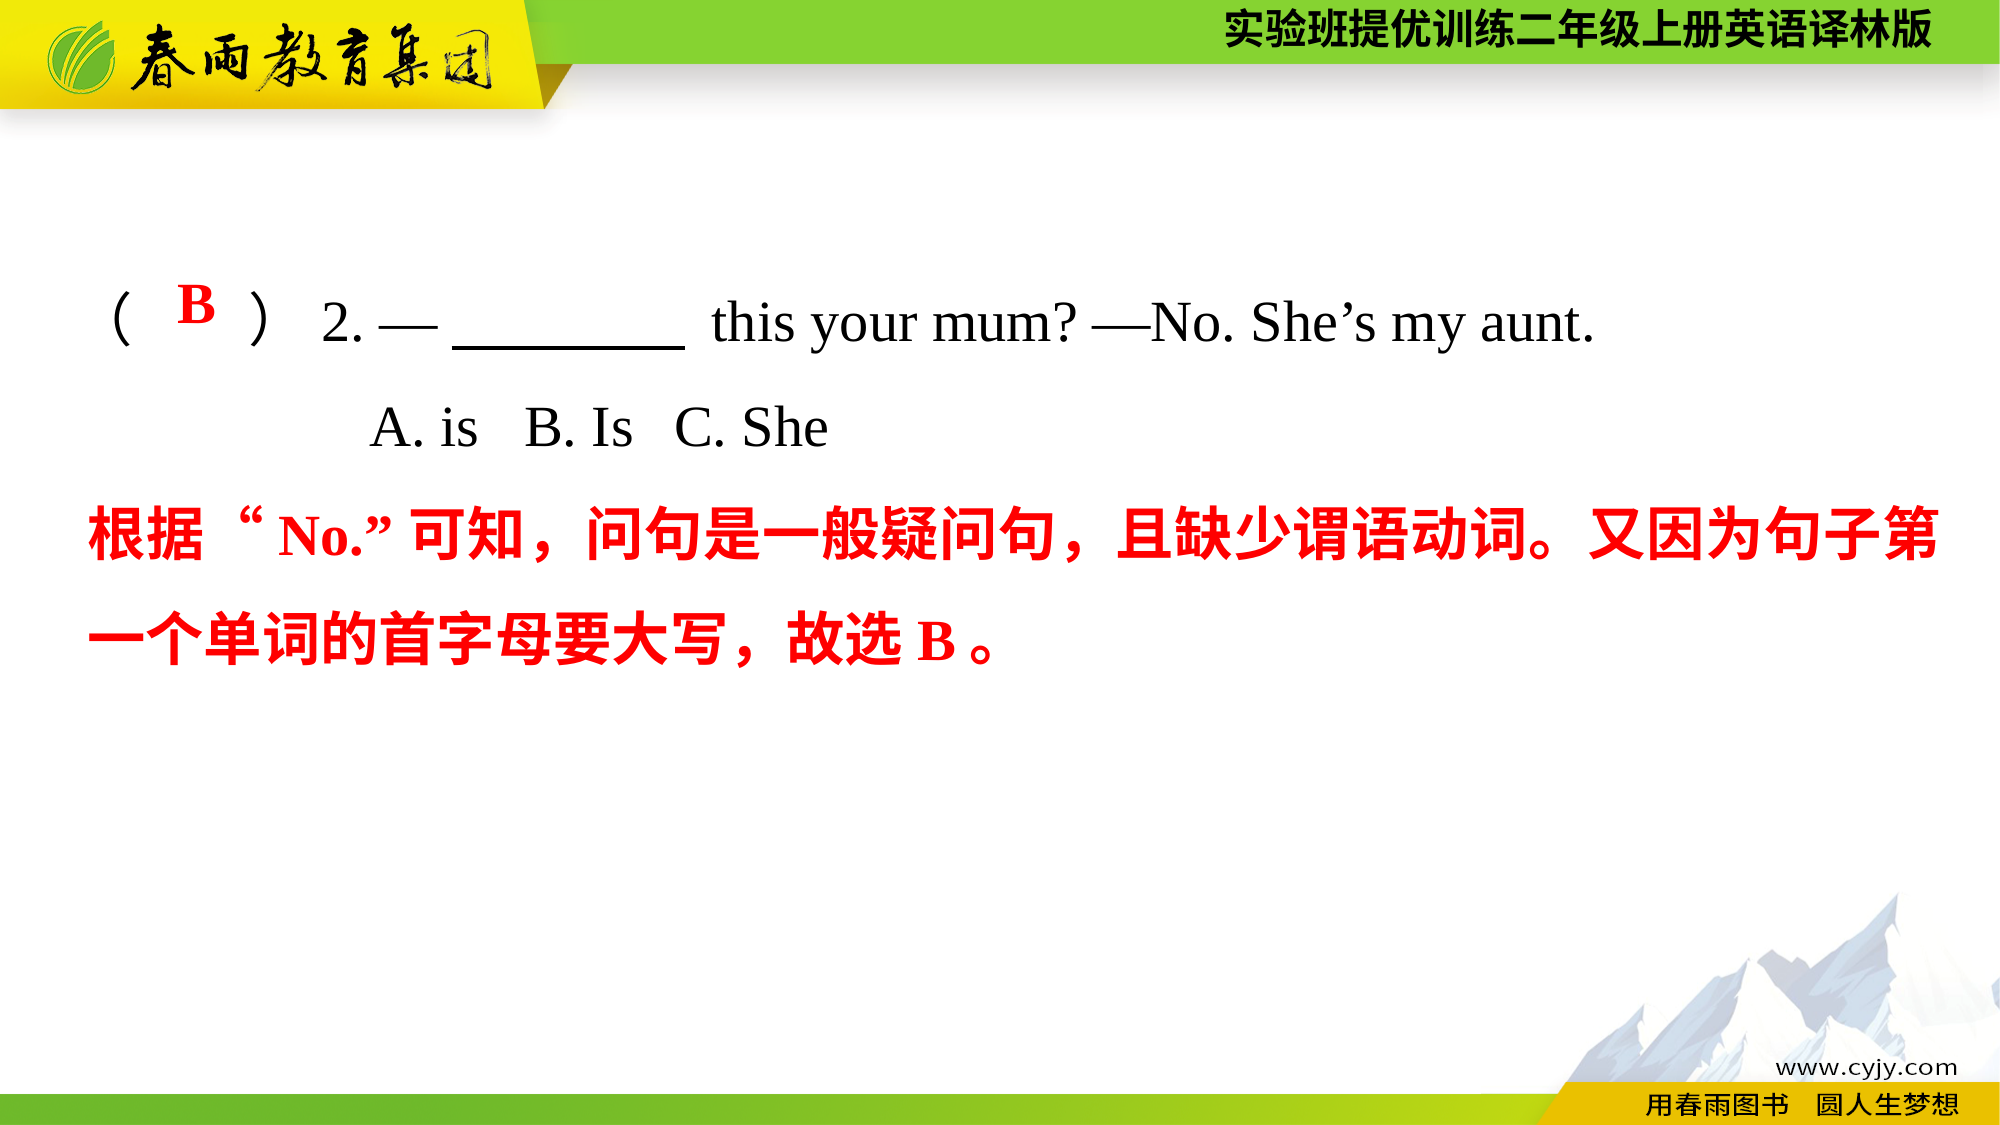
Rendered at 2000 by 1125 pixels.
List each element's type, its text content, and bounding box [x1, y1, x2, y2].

text_box B [163, 258, 232, 343]
picture [0, 0, 2000, 1125]
list （ ）2. — this your mum? —No. She’s my aunt. A. is B. Is C. She [59, 240, 1944, 468]
text_box 根据“No.”可知，问句是一般疑问句，且缺少谓语动词。又因为句子第一个单词的首字母要大写，故选B。 [72, 454, 1957, 680]
